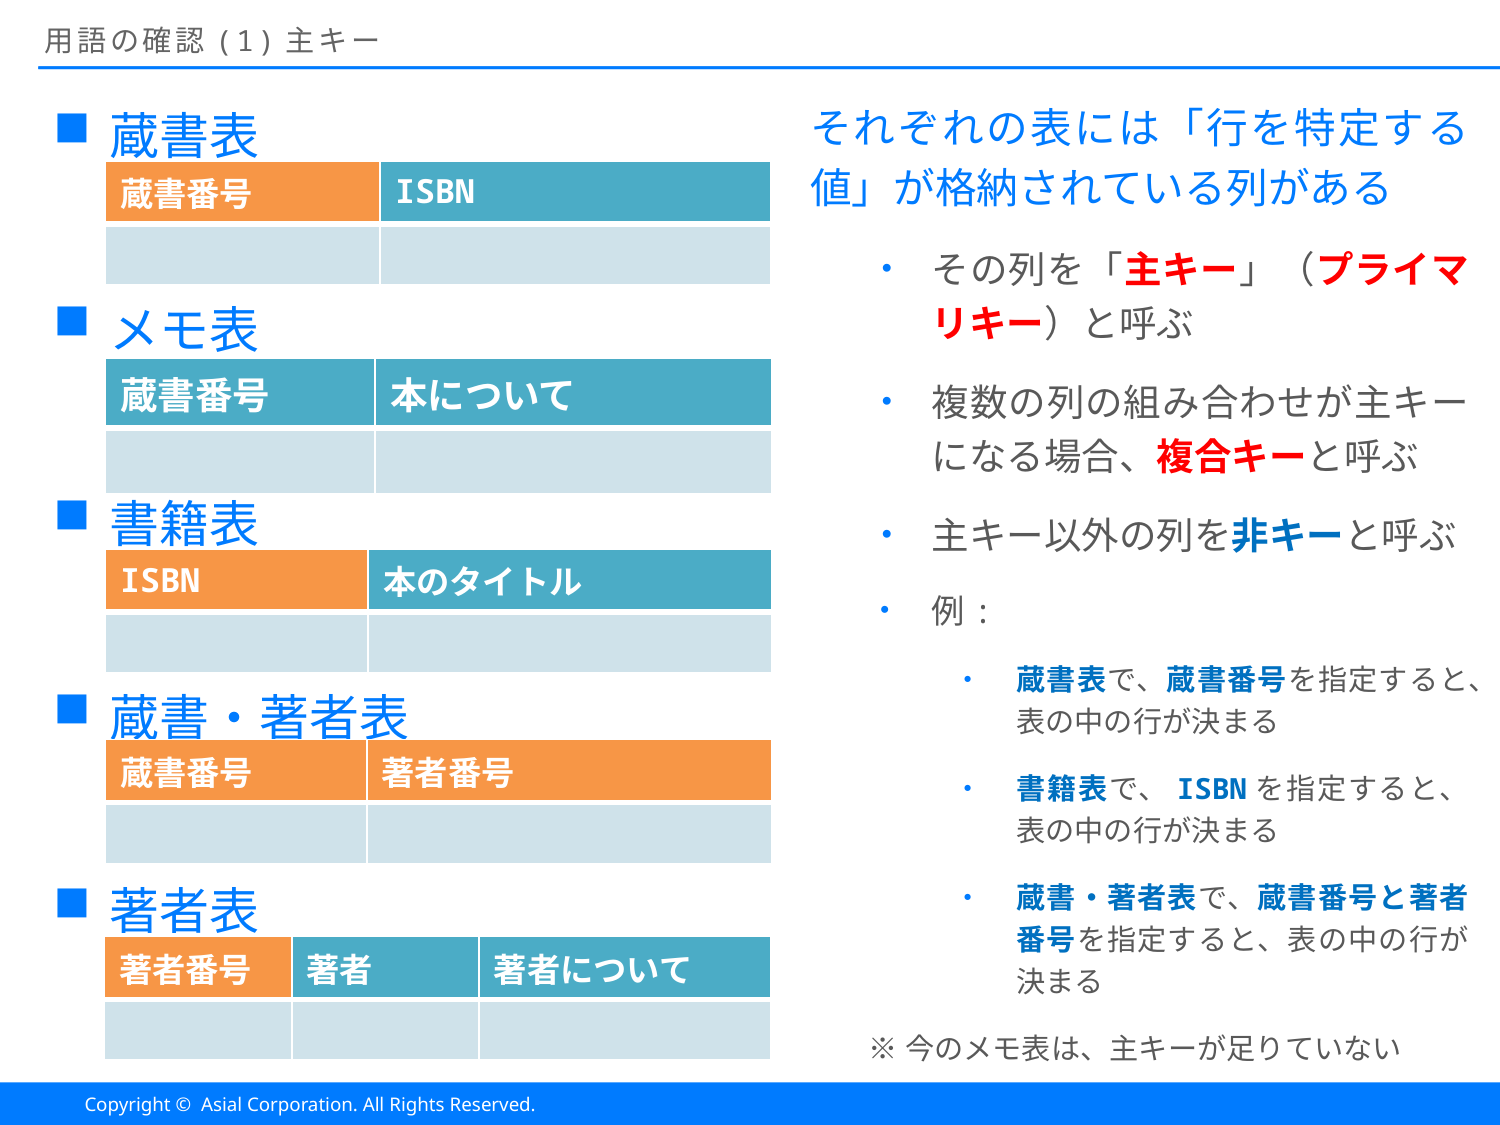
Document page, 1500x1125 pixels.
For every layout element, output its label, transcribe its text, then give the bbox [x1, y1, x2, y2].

table_header 著者について [480, 937, 770, 997]
table_cell [376, 431, 771, 493]
title 用語の確認(1)主キー [29, 7, 1223, 72]
table_cell [381, 227, 770, 284]
table_header 本について [376, 359, 771, 425]
table_cell [106, 805, 366, 863]
table_cell [105, 1002, 291, 1059]
table_header 本のタイトル [369, 550, 771, 609]
table_cell [480, 1002, 770, 1059]
table_cell [368, 805, 771, 863]
table_header ISBN [106, 550, 367, 609]
table_header ISBN [381, 162, 770, 221]
table_header 蔵書番号 [106, 740, 366, 800]
table_cell [293, 1002, 478, 1059]
text_box それぞれの表には「行を特定する値」が格納されている列がある その列を「主キー」（プライマリキー）と呼ぶ 複数の列の組み合わせが主キーになる場合、複合キーと呼ぶ 主キー以外の列を非キーと呼ぶ 例: 蔵書表で、蔵書番号を指定すると、表の中の行が決まる 書籍表で、ISBNを指定すると、表の中の行が決まる 蔵書・著者表で、蔵書番号と著者番号を指定すると、表の中の行が決まる ※今のメモ表は、主キーが足りていない [795, 84, 1484, 1013]
table_header 著者番号 [368, 740, 771, 800]
table_cell [369, 615, 771, 672]
table_cell [106, 431, 374, 493]
table_header 蔵書番号 [106, 359, 374, 425]
table_header 著者番号 [105, 937, 291, 997]
table_header 蔵書番号 [106, 162, 379, 221]
table_cell [106, 615, 367, 672]
table_cell [106, 227, 379, 284]
table_header 著者 [293, 937, 478, 997]
list 蔵書表 メモ表 書籍表 蔵書・著者表 著者表 [38, 84, 795, 988]
